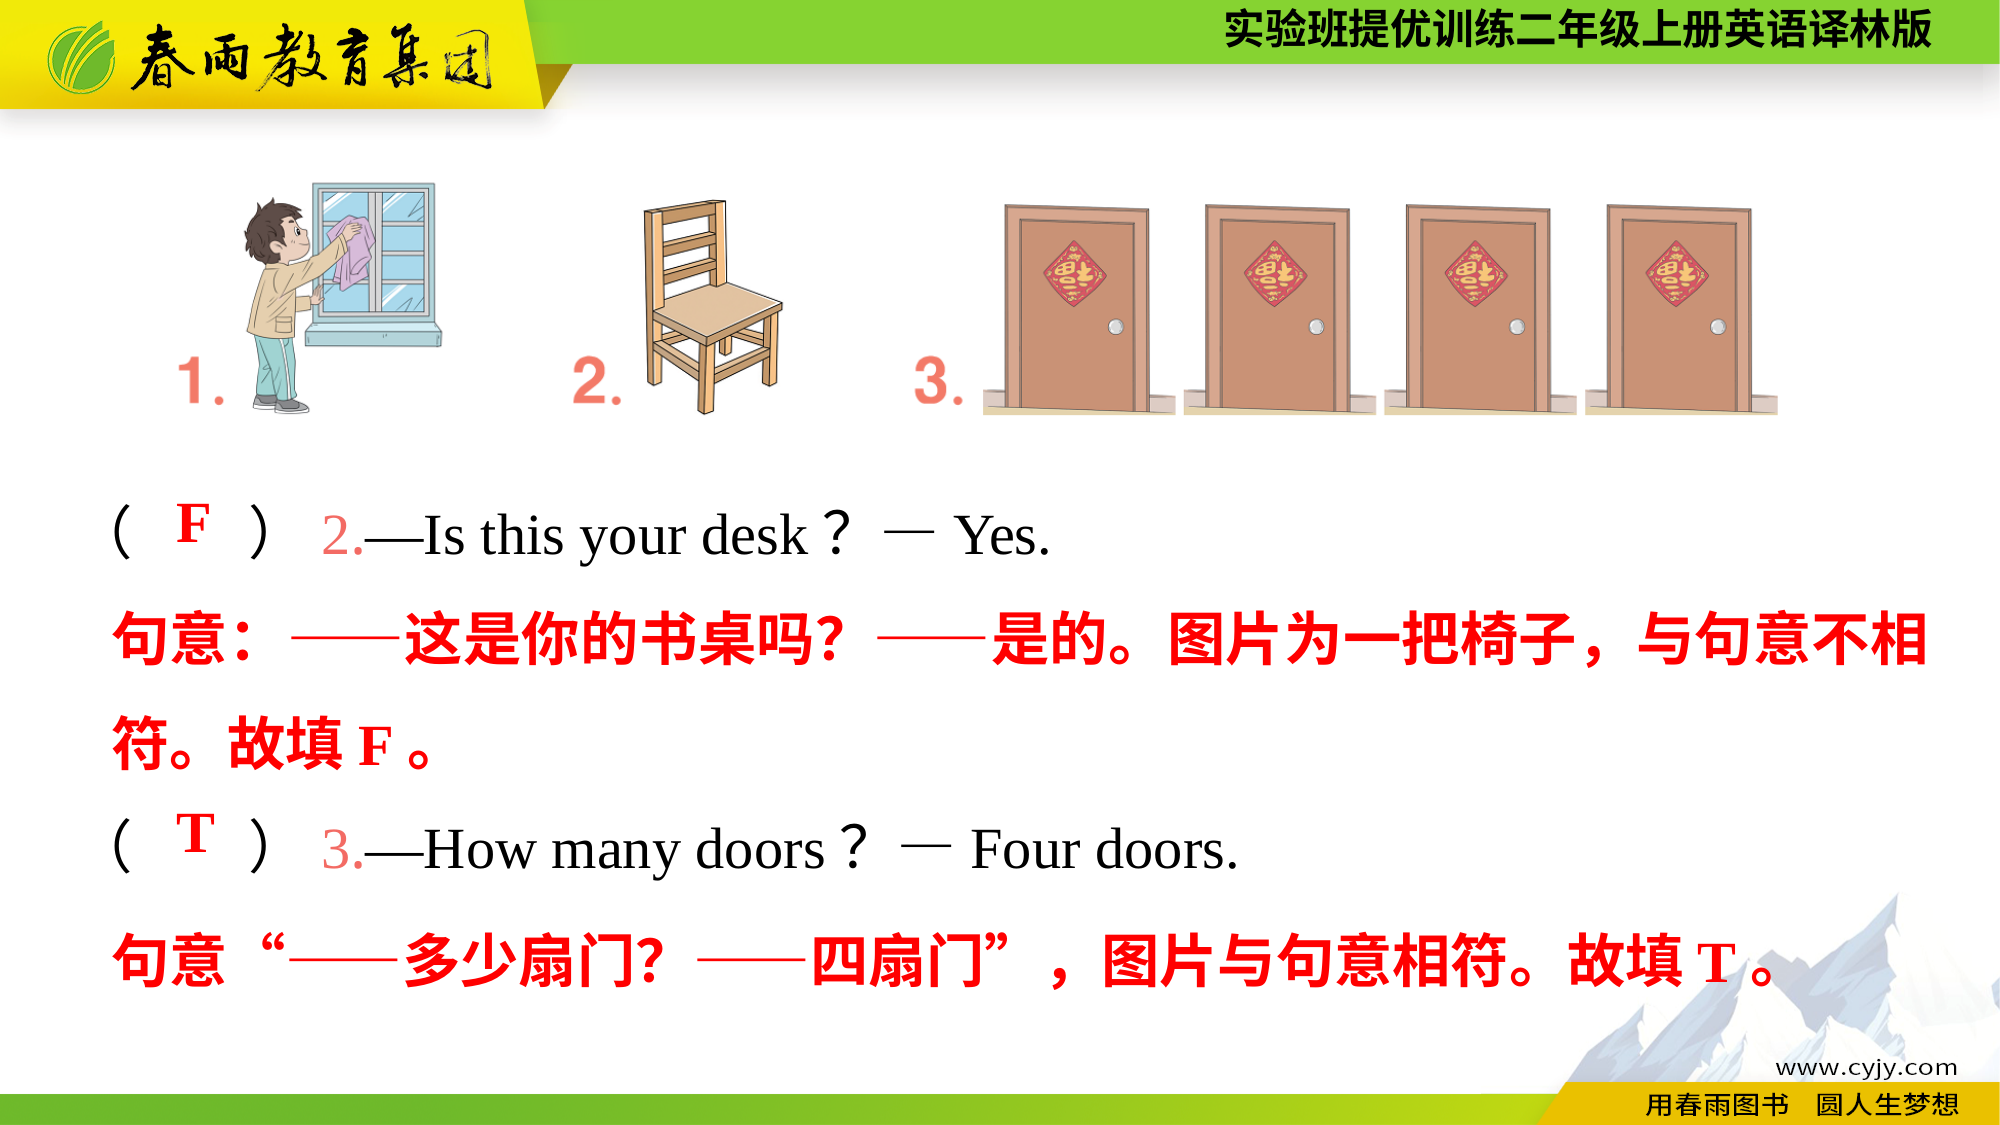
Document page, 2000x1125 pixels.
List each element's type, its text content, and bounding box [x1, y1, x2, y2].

text_box T [161, 786, 231, 872]
picture [0, 0, 2000, 1125]
text_box F [161, 476, 227, 559]
text_box 句意“——多少扇门？——四扇门”，图片与句意相符。故填T。 [96, 881, 1981, 1002]
list （ ）2.—Is this your desk？—Yes. （ ）3.—How many doors？—Four doors. [59, 453, 1944, 893]
text_box 句意：——这是你的书桌吗？——是的。图片为一把椅子，与句意不相符。故填F。 [96, 559, 1945, 785]
